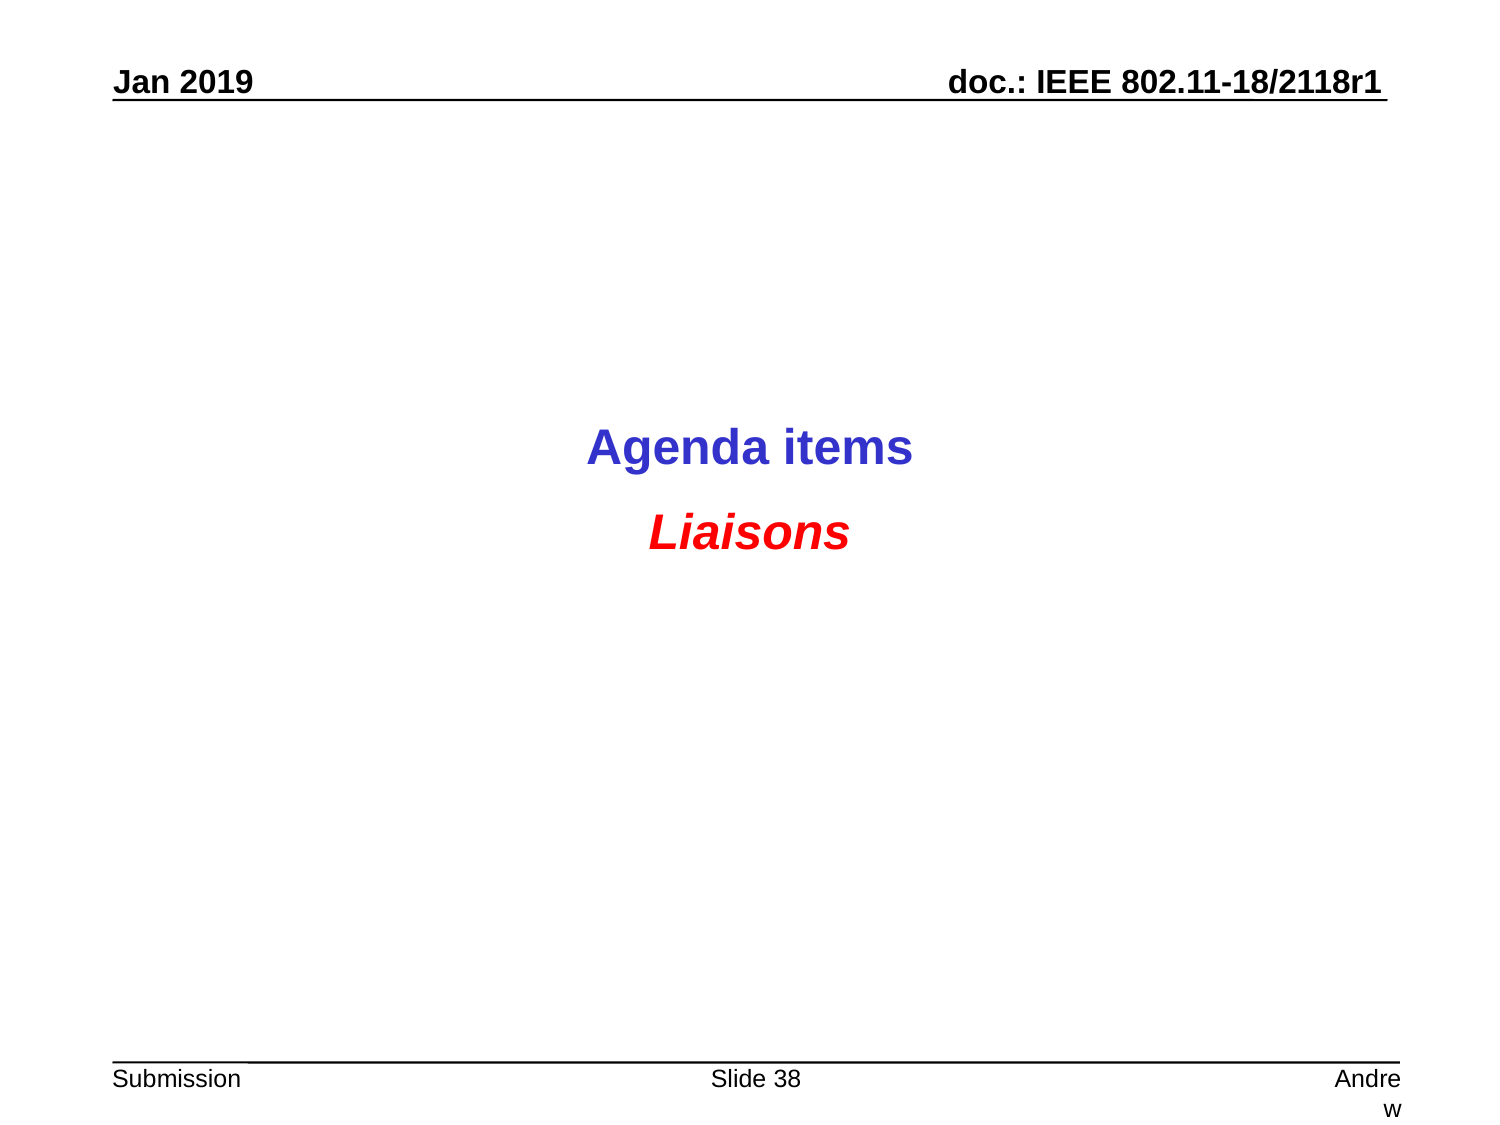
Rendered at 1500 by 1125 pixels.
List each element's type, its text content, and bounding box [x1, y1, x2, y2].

list Agenda items Liaisons [112, 324, 1388, 650]
slide_number Slide 38 [709, 1061, 803, 1093]
footer Andrew Myles, Cisco [1320, 1061, 1402, 1093]
